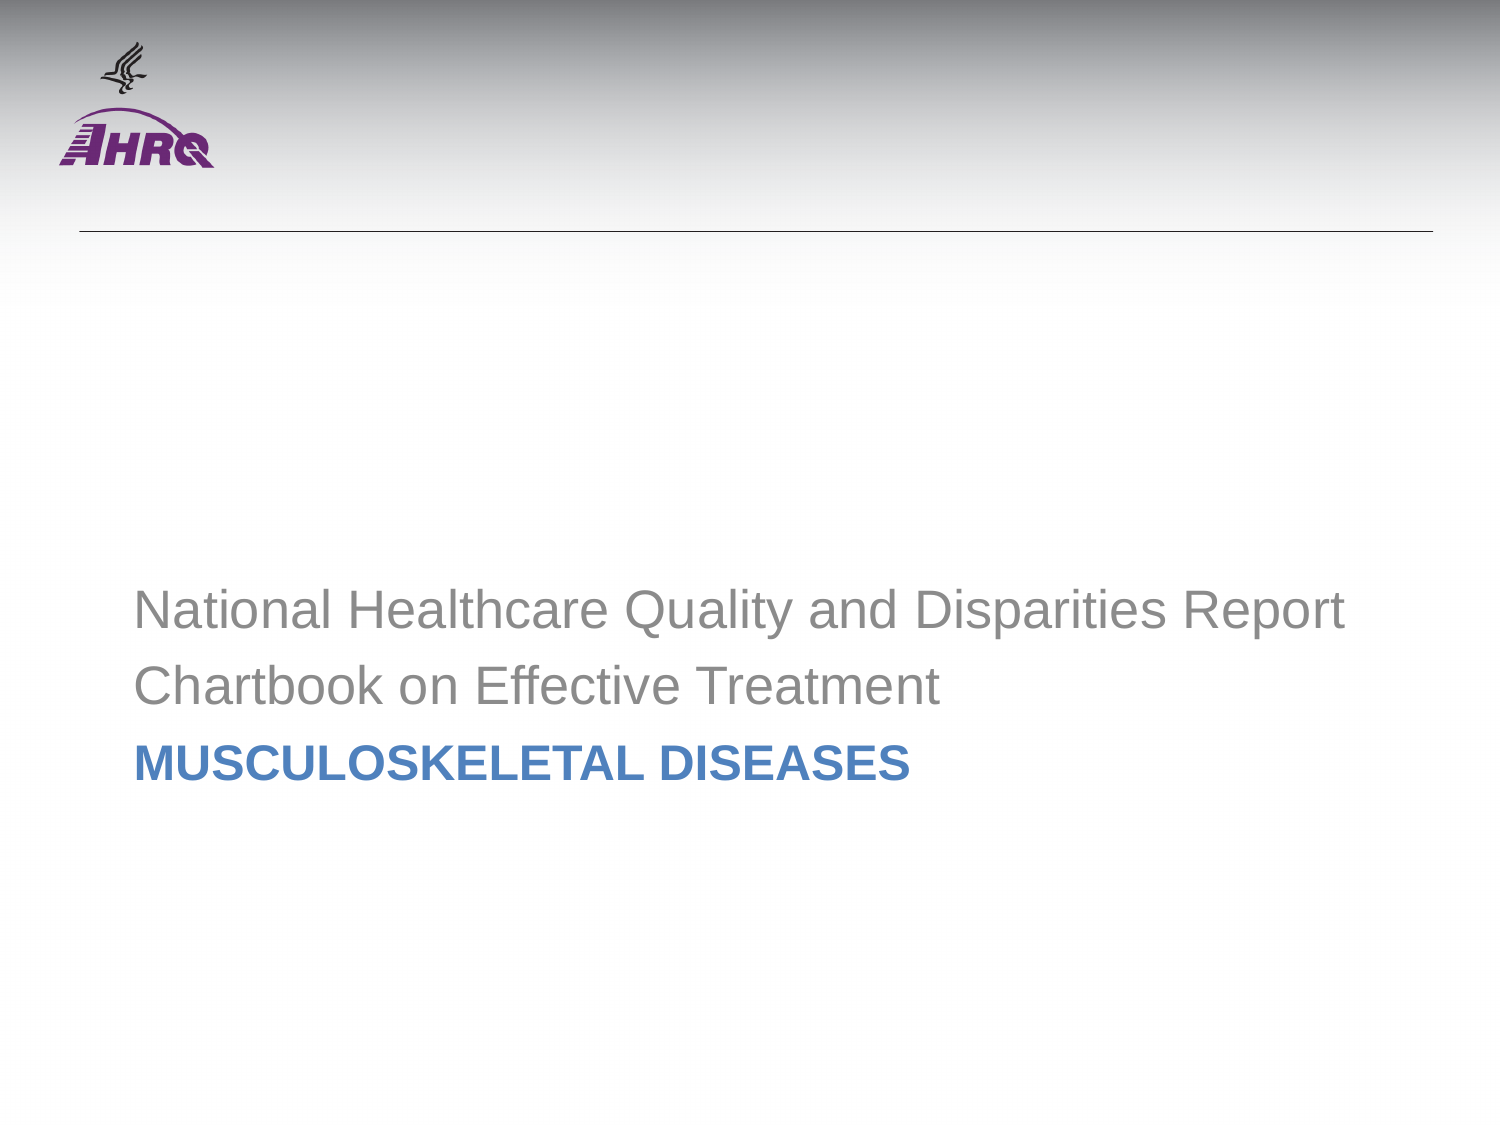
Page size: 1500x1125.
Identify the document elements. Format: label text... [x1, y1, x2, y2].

title Musculoskeletal Diseases [118, 723, 1394, 947]
picture [0, 0, 1500, 1125]
list National Healthcare Quality and Disparities Report Chartbook on Effective Treatment [118, 476, 1394, 723]
